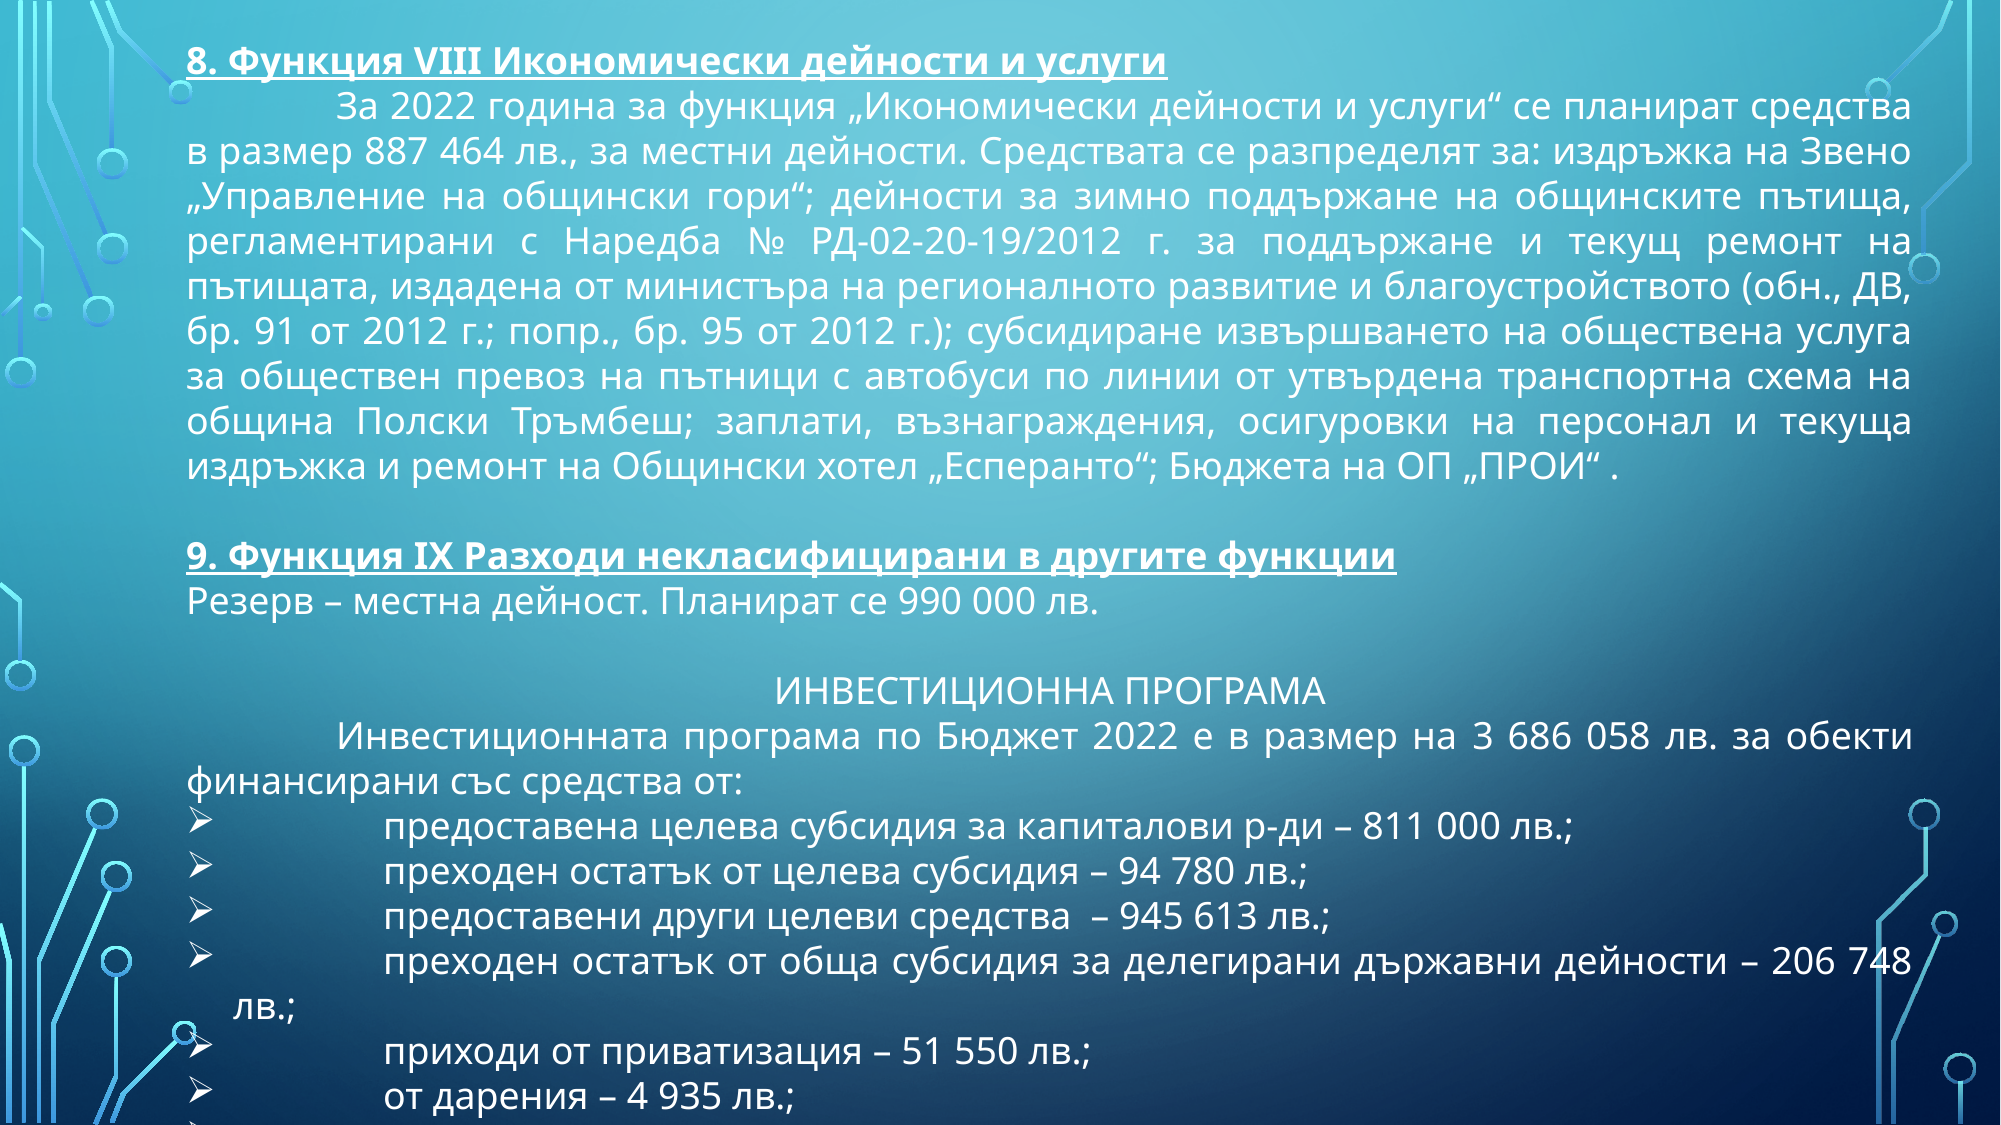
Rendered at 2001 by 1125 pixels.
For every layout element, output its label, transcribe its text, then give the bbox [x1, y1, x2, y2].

text_box 8. Функция VІІІ Икономически дейности и услуги За 2022 година за функция „Икономически дейности и услуги“ се планират средства в размер 887 464 лв., за местни дейности. Средствата се разпределят за: издръжка на Звено „Управление на общински гори“; дейности за зимно поддържане на общинските пътища, регламентирани с Наредба № РД-02-20-19/2012 г. за поддържане и текущ ремонт на пътищата, издадена от министъра на регионалното развитие и благоустройството (обн., ДВ, бр. 91 от 2012 г.; попр., бр. 95 от 2012 г.); субсидиране извършването на обществена услуга за обществен превоз на пътници с автобуси по линии от утвърдена транспортна схема на община Полски Тръмбеш; заплати, възнаграждения, осигуровки на персонал и текуща издръжка и ремонт на Общински хотел „Есперанто“; Бюджета на ОП „ПРОИ“ . 9. Функция ІХ Разходи некласифицирани в другите функции Резерв – местна дейност. Планират се 990 000 лв. ИНВЕСТИЦИОННА ПРОГРАМА Инвестиционната програма по Бюджет 2022 е в размер на 3 686 058 лв. за обекти финансирани със средства от: предоставена целева субсидия за капиталови р-ди – 811 000 лв.; преходен остатък от целева субсидия – 94 780 лв.; предоставени други целеви средства – 945 613 лв.; преходен остатък от обща субсидия за делегирани държавни дейности – 206 748 лв.; приходи от приватизация – 51 550 лв.; от дарения – 4 935 лв.; средства от сметки за средства от ЕС – 1 571 432 лв.; [171, 29, 1929, 1125]
